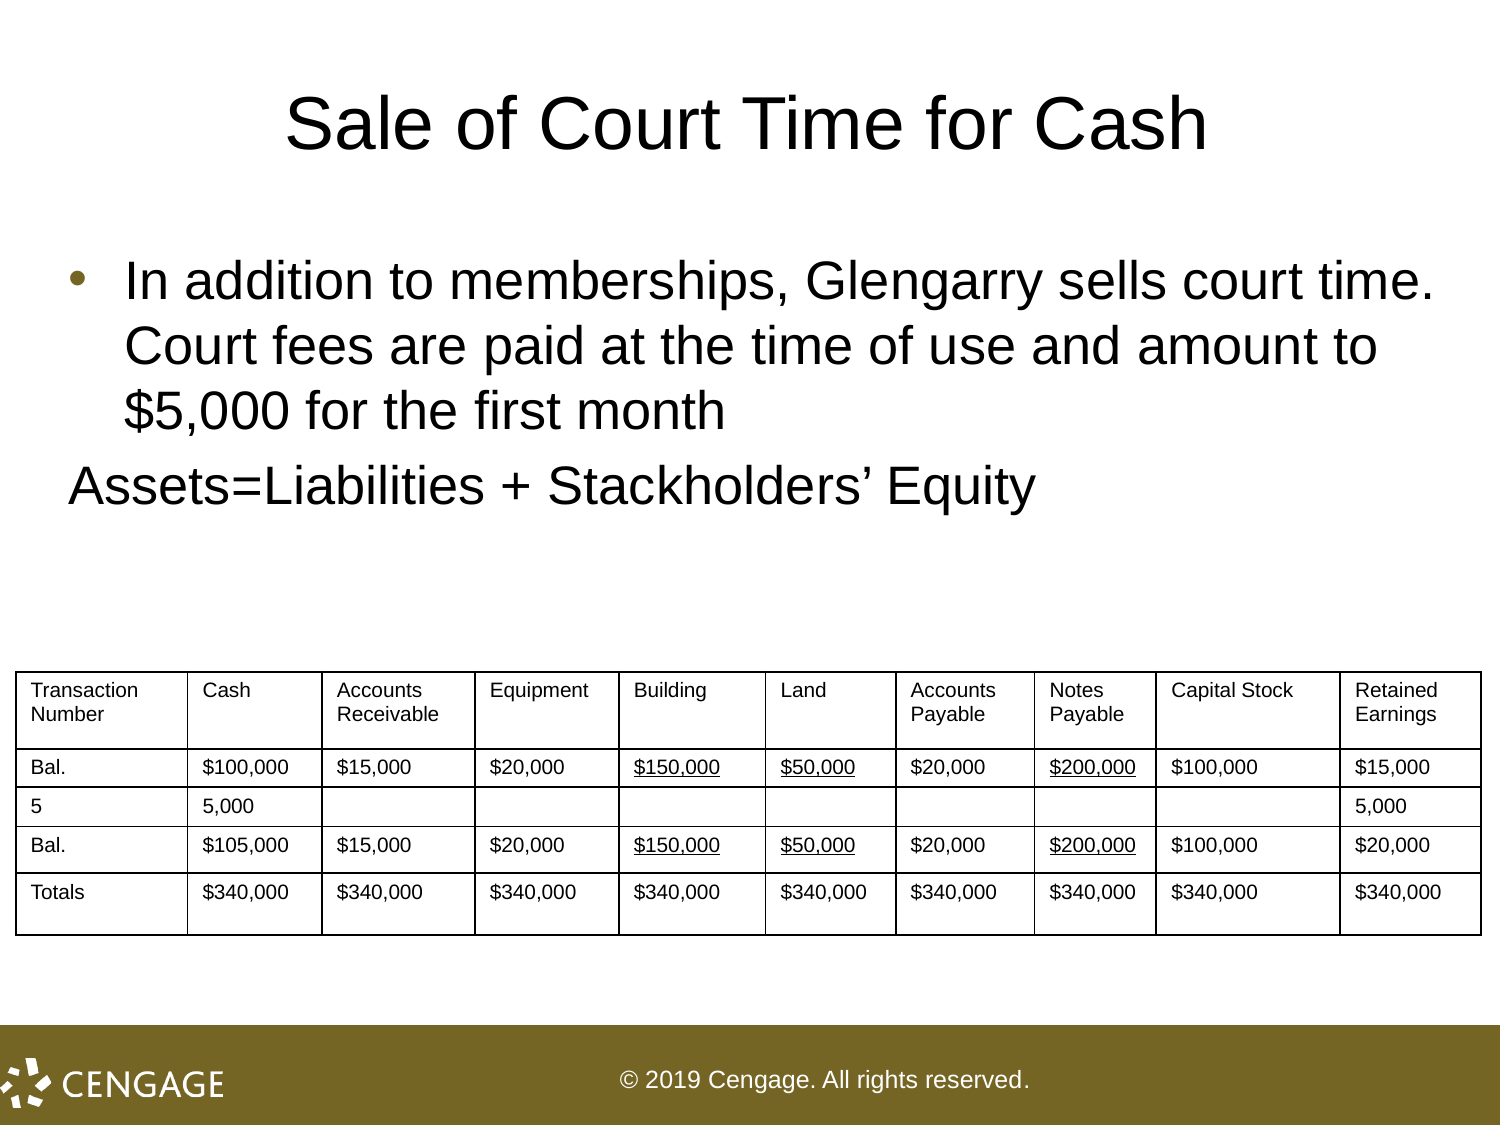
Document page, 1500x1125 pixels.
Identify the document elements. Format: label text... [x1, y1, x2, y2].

table_cell $340,000 [897, 874, 1034, 934]
table_cell [620, 788, 765, 826]
table_cell $200,000 [1035, 750, 1155, 786]
table_header Building [620, 673, 765, 748]
table_header Transaction Number [17, 673, 187, 748]
table_cell Totals [17, 874, 187, 934]
table_cell $340,000 [476, 874, 618, 934]
table_header Accounts Payable [897, 673, 1034, 748]
table_header Capital Stock [1157, 673, 1339, 748]
table_cell [1157, 788, 1339, 826]
table_cell $20,000 [476, 750, 618, 786]
list In addition to memberships, Glengarry sells court time. Court fees are paid at the time of use and amount to $5,000 for the first month Assets=Liabilities + Stackholders’ Equity [53, 237, 1463, 538]
title Sale of Court Time for Cash [88, 39, 1406, 200]
table_cell [1035, 788, 1155, 826]
table_cell Bal. [17, 750, 187, 786]
table_header Notes Payable [1035, 673, 1155, 748]
table_cell $50,000 [766, 827, 895, 872]
table_cell $340,000 [1157, 874, 1339, 934]
table_cell 5,000 [1341, 788, 1480, 826]
table_header Retained Earnings [1341, 673, 1480, 748]
table_cell $20,000 [897, 750, 1034, 786]
table_cell $100,000 [1157, 750, 1339, 786]
table_cell $200,000 [1035, 827, 1155, 872]
table_cell [323, 788, 474, 826]
table_cell $105,000 [188, 827, 321, 872]
table_cell [766, 788, 895, 826]
table_cell $15,000 [1341, 750, 1480, 786]
table_cell $340,000 [1341, 874, 1480, 934]
table_header Land [766, 673, 895, 748]
table_cell $100,000 [1157, 827, 1339, 872]
table_cell $20,000 [476, 827, 618, 872]
table_cell 5 [17, 788, 187, 826]
table_cell $20,000 [1341, 827, 1480, 872]
table_cell $15,000 [323, 827, 474, 872]
table_header Equipment [476, 673, 618, 748]
table_cell $150,000 [620, 750, 765, 786]
table_cell [897, 788, 1034, 826]
table_cell [476, 788, 618, 826]
table_cell 5,000 [188, 788, 321, 826]
table_cell $100,000 [188, 750, 321, 786]
table_header Cash [188, 673, 321, 748]
table_cell $20,000 [897, 827, 1034, 872]
table_cell $150,000 [620, 827, 765, 872]
table_cell $340,000 [188, 874, 321, 934]
table_cell $340,000 [620, 874, 765, 934]
picture [0, 1058, 223, 1108]
table_cell $340,000 [323, 874, 474, 934]
table_cell $15,000 [323, 750, 474, 786]
table_cell $50,000 [766, 750, 895, 786]
table_cell $340,000 [1035, 874, 1155, 934]
table_header Accounts Receivable [323, 673, 474, 748]
table_cell Bal. [17, 827, 187, 872]
table_cell $340,000 [766, 874, 895, 934]
